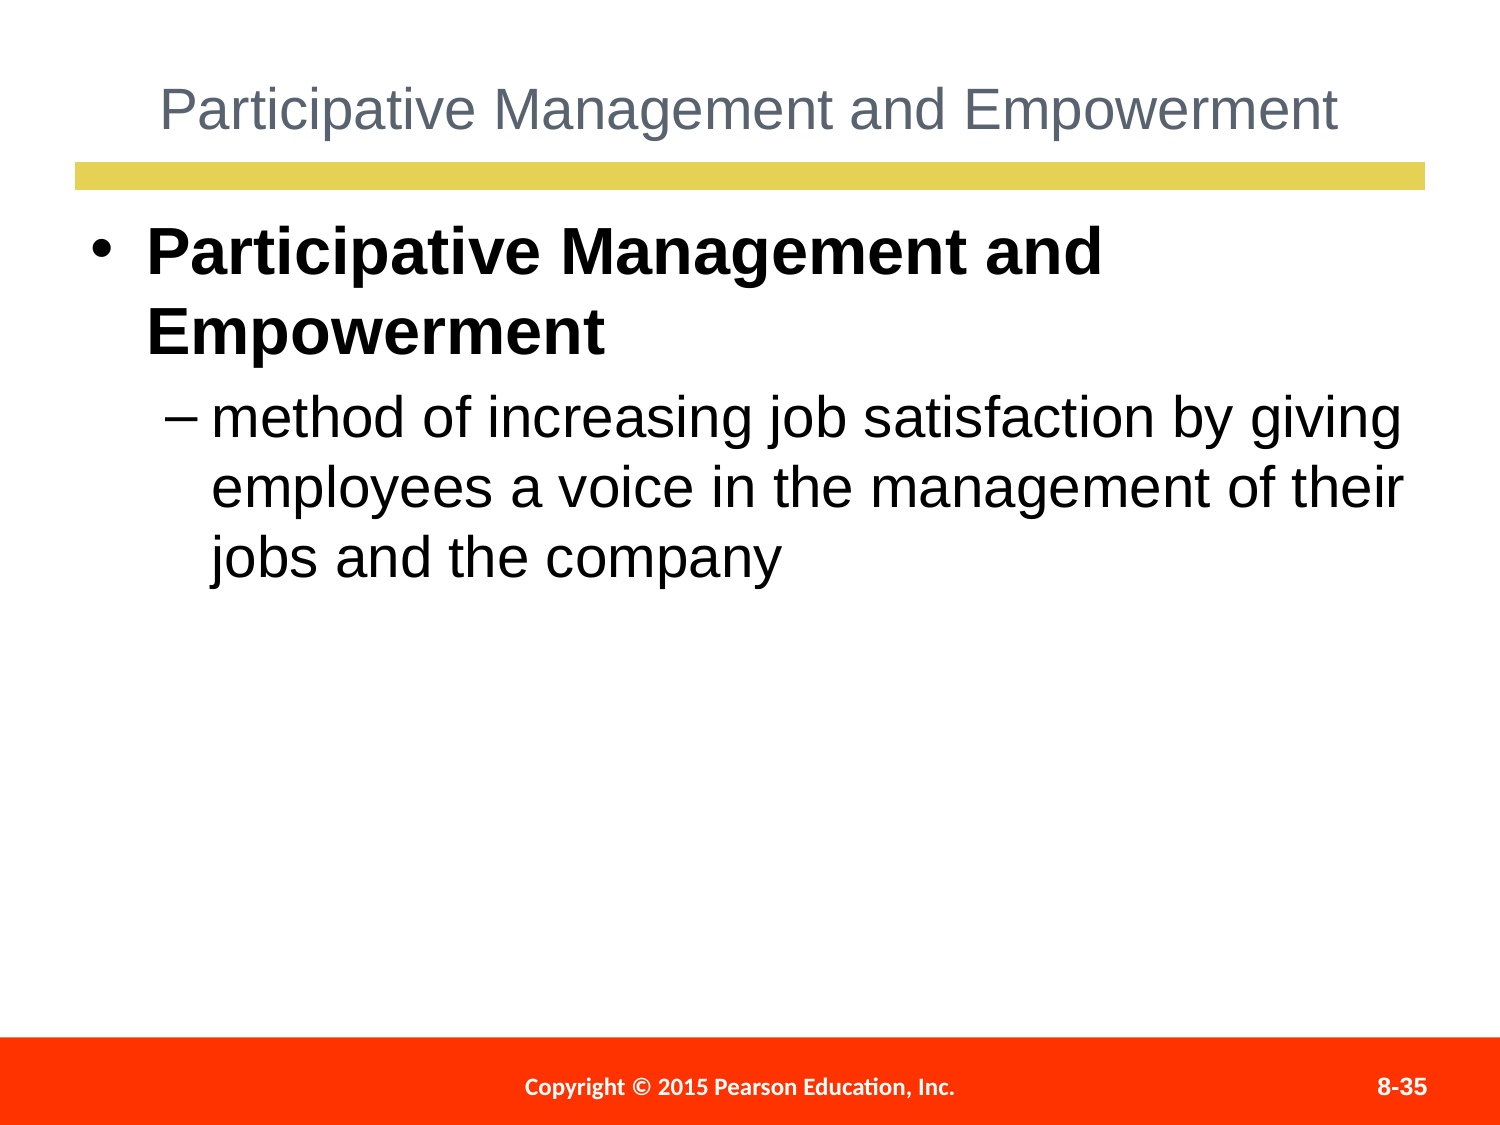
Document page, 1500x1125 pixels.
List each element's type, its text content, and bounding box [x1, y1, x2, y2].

title Participative Management and Empowerment [74, 12, 1426, 199]
list Participative Management and Empowerment method of increasing job satisfaction by giving employees a voice in the management of their jobs and the company [74, 199, 1426, 1006]
